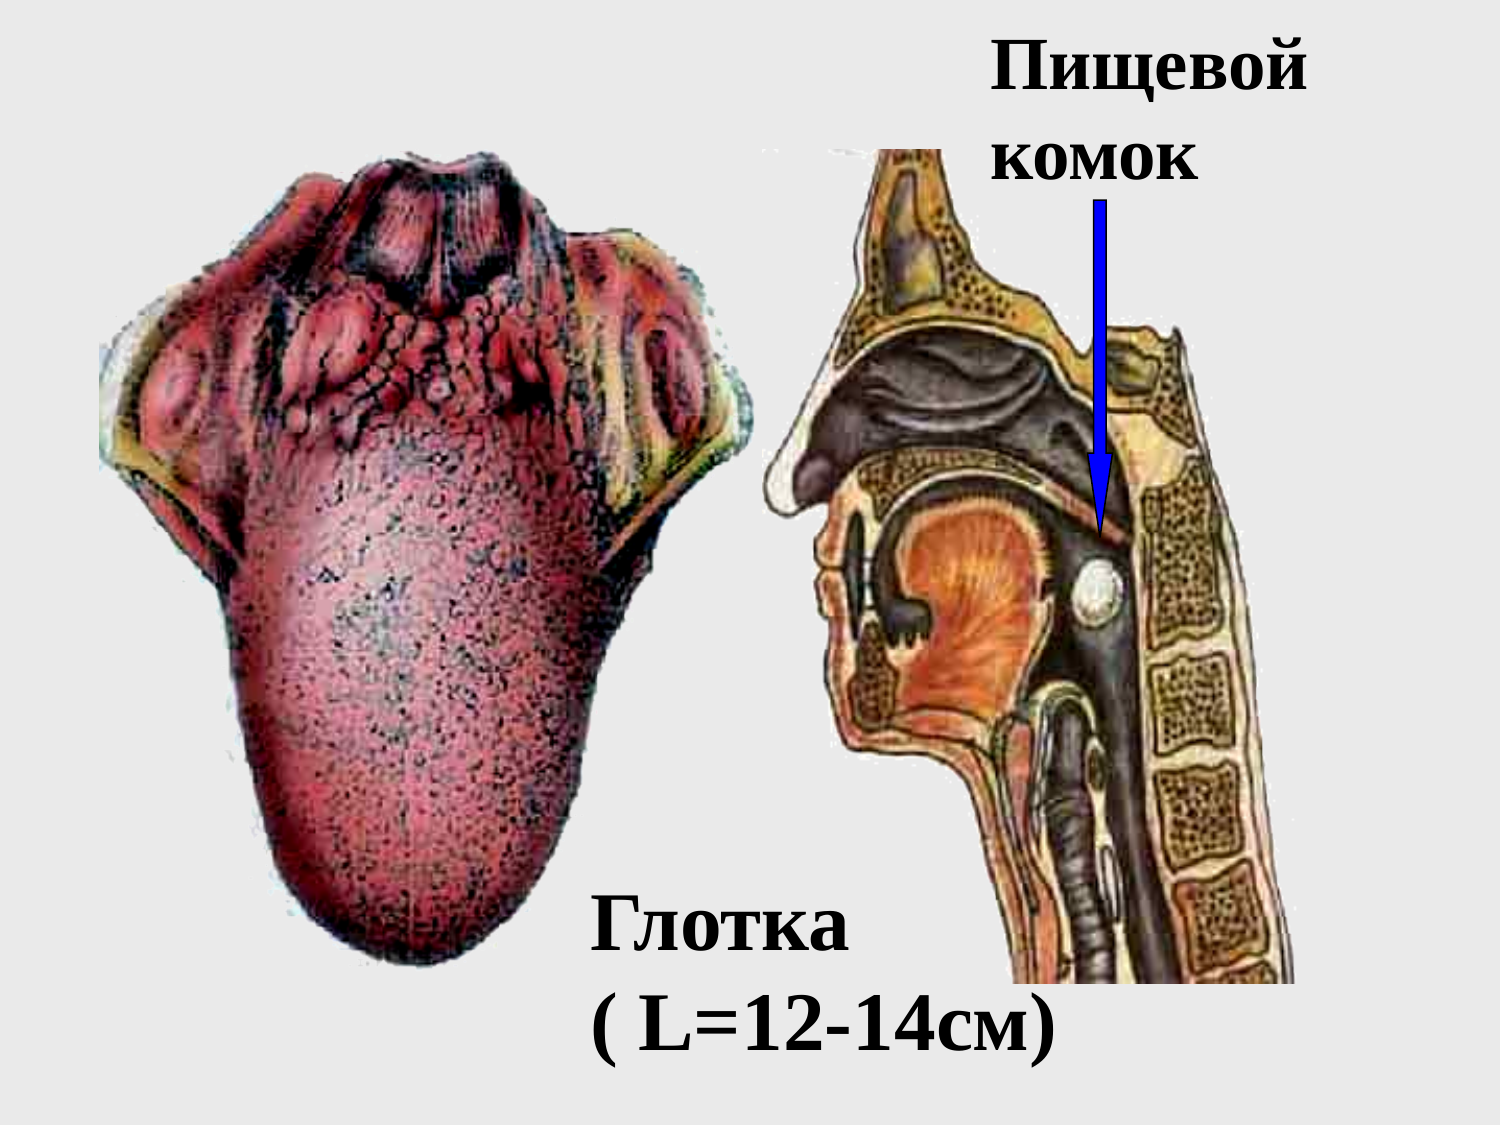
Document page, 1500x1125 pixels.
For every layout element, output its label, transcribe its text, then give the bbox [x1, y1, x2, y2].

picture [762, 149, 1305, 984]
text_box Глотка ( L=12-14см) [575, 993, 1073, 1075]
picture [99, 149, 761, 984]
text_box Пищевой комок [975, 7, 1325, 202]
